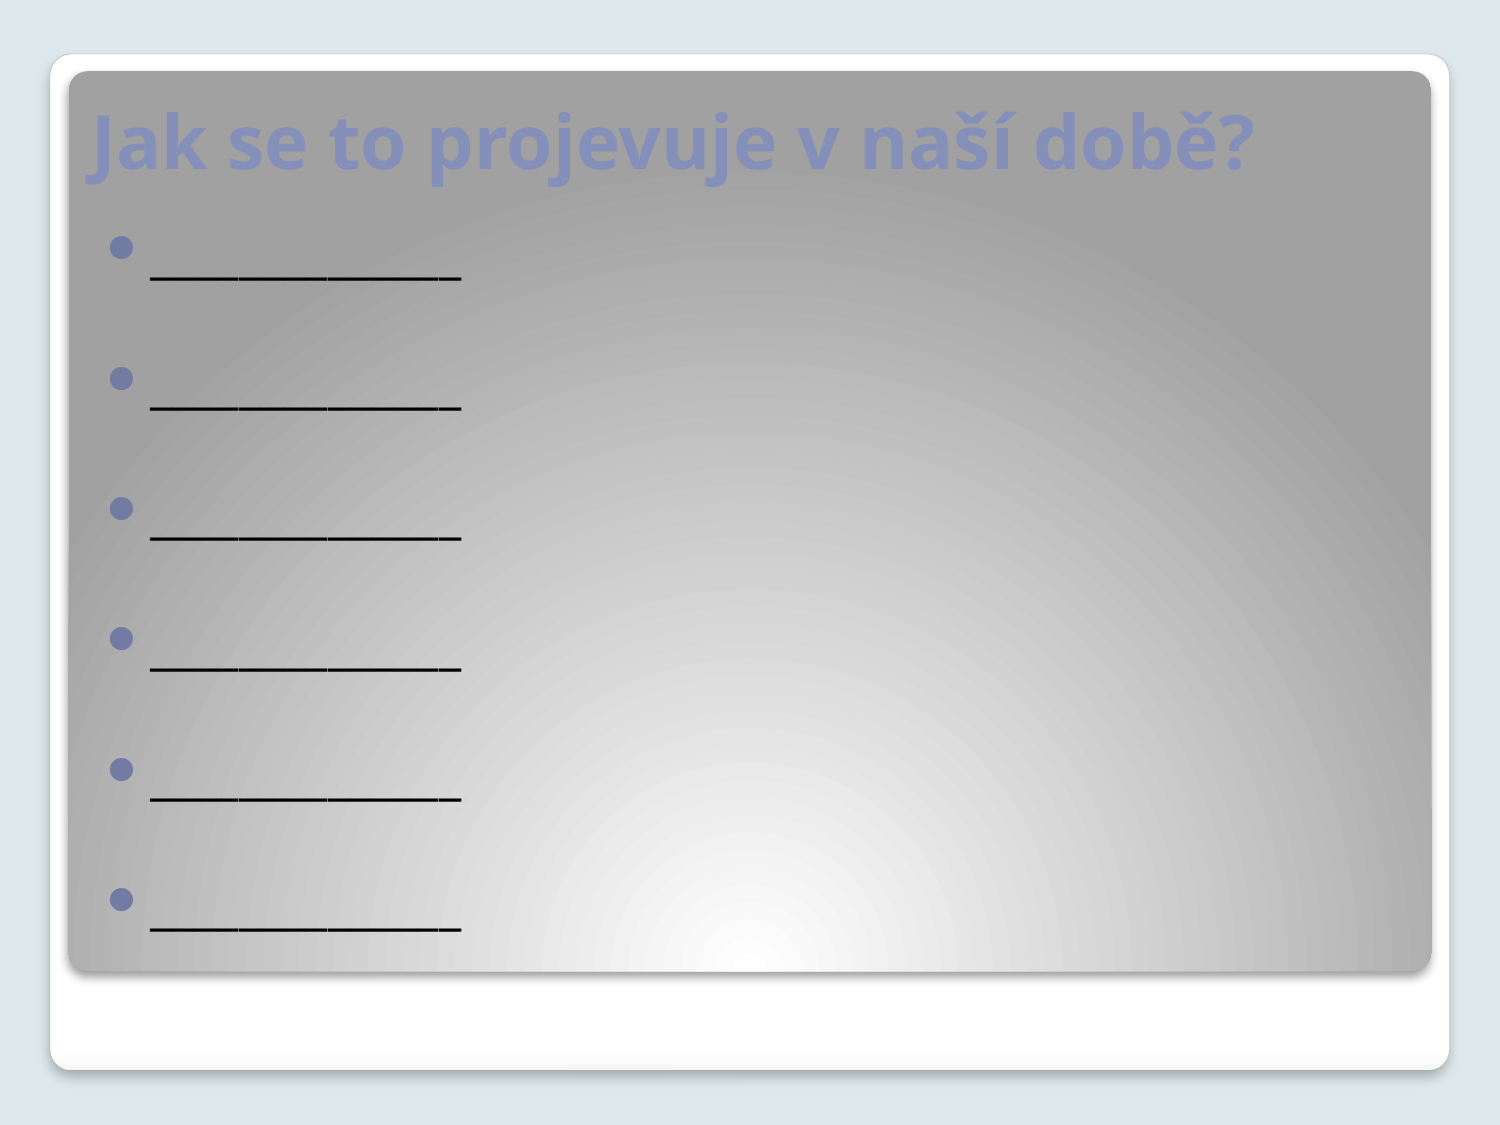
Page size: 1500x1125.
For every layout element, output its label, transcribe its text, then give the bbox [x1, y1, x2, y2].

title Jak se to projevuje v naší době? [76, 66, 1420, 192]
list ______________ ______________ ______________ ______________ ______________ ______________ [76, 208, 1420, 1025]
